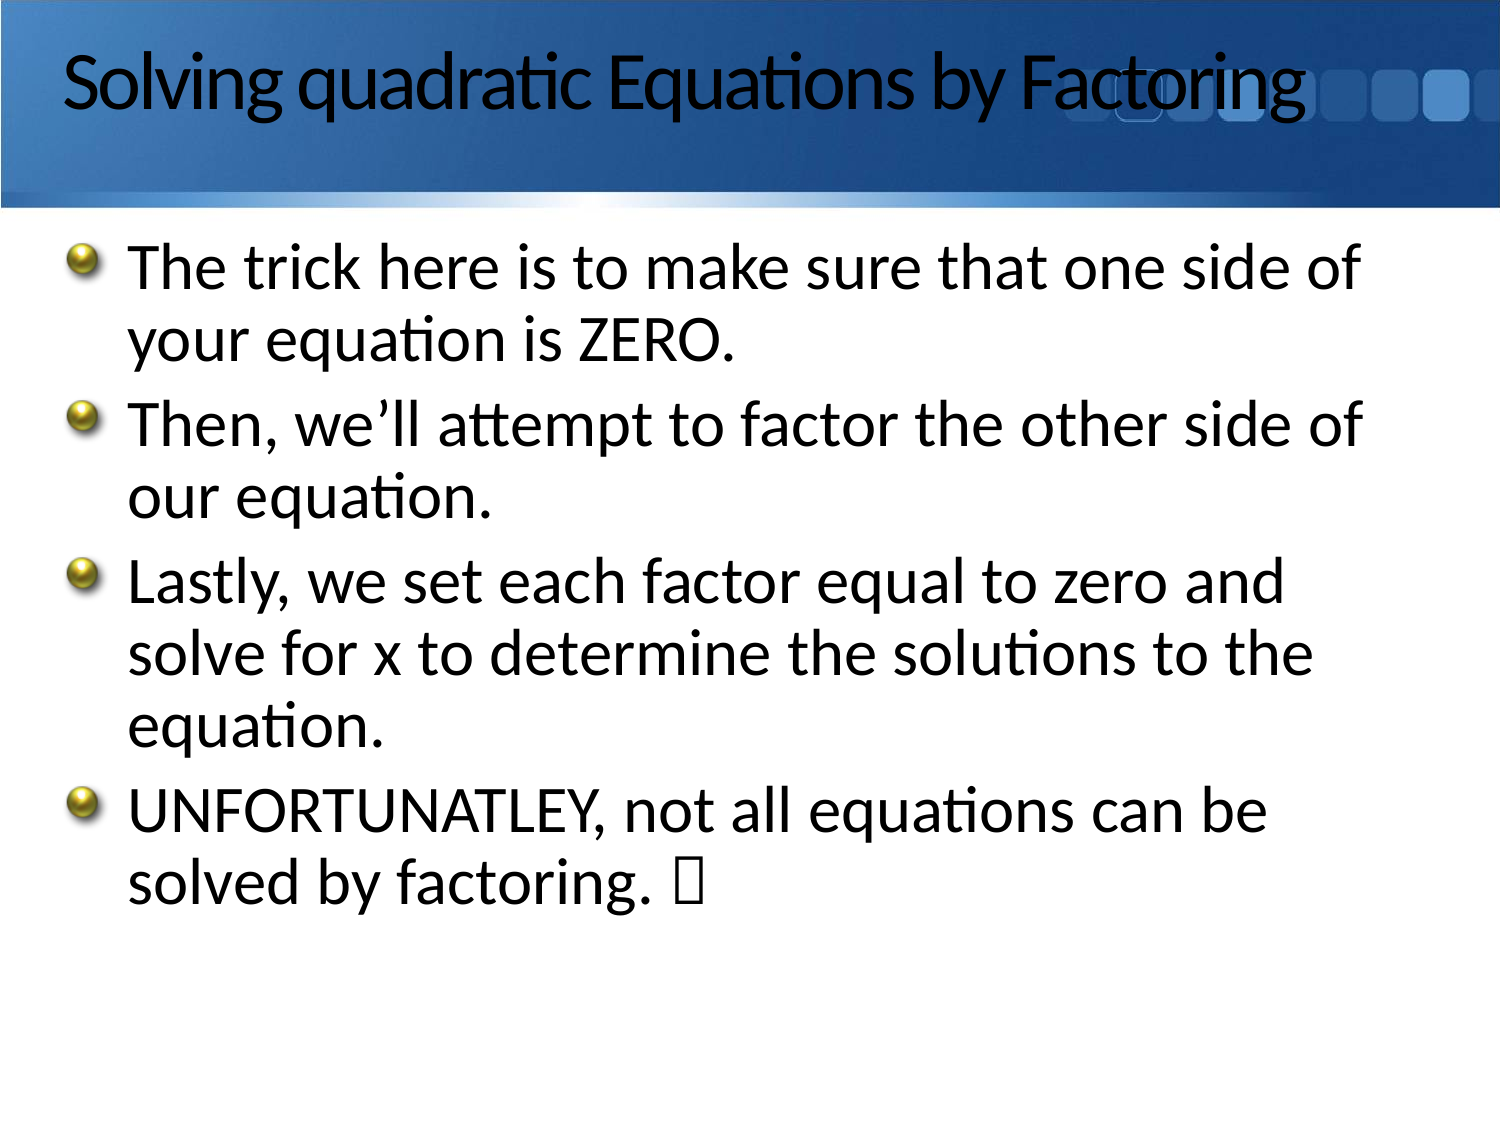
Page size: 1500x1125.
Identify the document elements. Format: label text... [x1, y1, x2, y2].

list The trick here is to make sure that one side of your equation is ZERO. Then, we’ll attempt to factor the other side of our equation. Lastly, we set each factor equal to zero and solve for x to determine the solutions to the equation. UNFORTUNATLEY, not all equations can be solved by factoring.  [62, 231, 1438, 935]
title Solving quadratic Equations by Factoring [62, 37, 1438, 129]
picture [0, 0, 1500, 1125]
